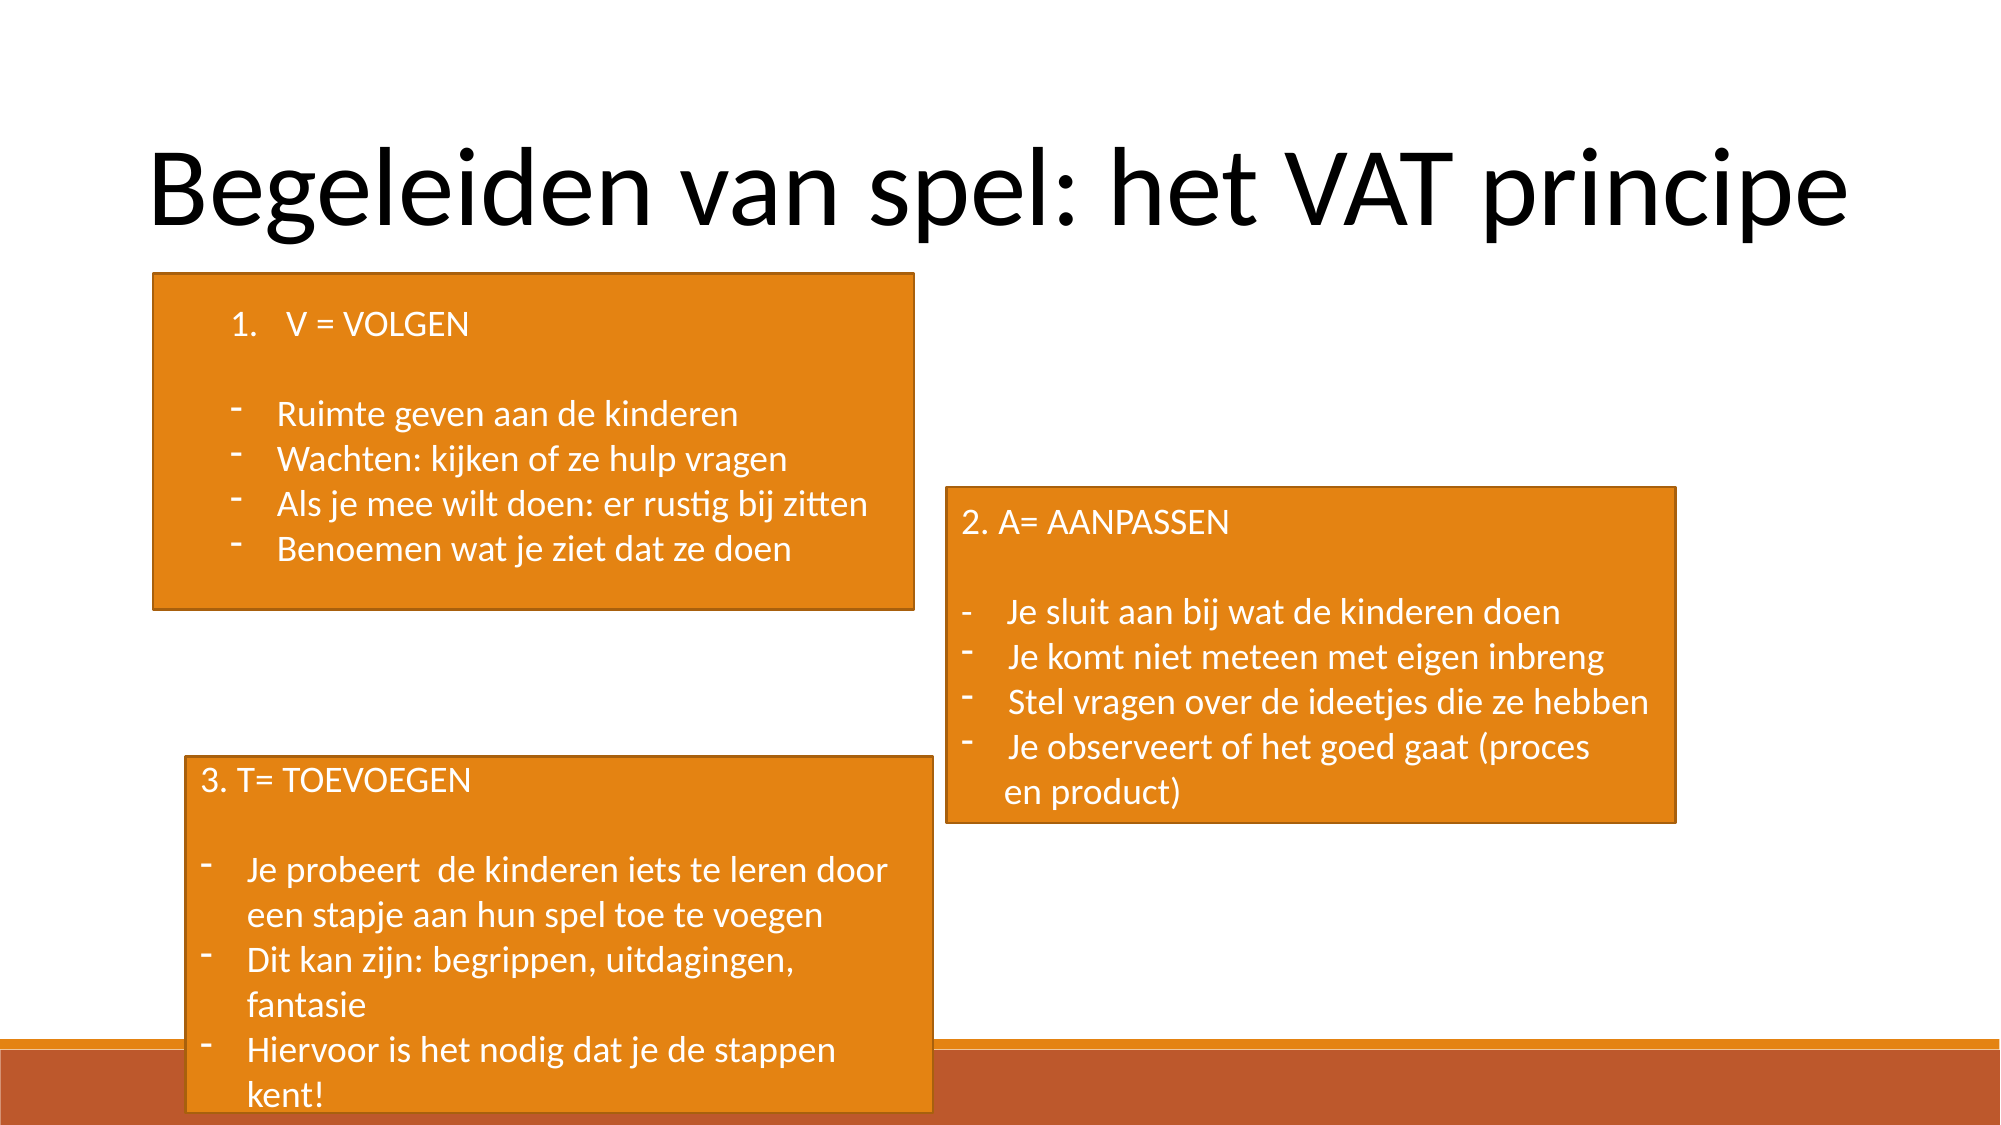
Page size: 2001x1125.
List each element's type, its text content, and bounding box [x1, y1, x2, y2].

text_box 3. T= TOEVOEGEN Je probeert de kinderen iets te leren door een stapje aan hun spel toe te voegen Dit kan zijn: begrippen, uitdagingen, fantasie Hiervoor is het nodig dat je de stappen kent! [184, 755, 934, 1114]
text_box V = VOLGEN Ruimte geven aan de kinderen Wachten: kijken of ze hulp vragen Als je mee wilt doen: er rustig bij zitten Benoemen wat je ziet dat ze doen [215, 291, 885, 577]
text_box 2. A= AANPASSEN - Je sluit aan bij wat de kinderen doen Je komt niet meteen met eigen inbreng Stel vragen over de ideetjes die ze hebben Je observeert of het goed gaat (proces en product) [945, 486, 1677, 824]
text_box [152, 272, 915, 611]
text_box [105, 105, 666, 963]
text_box Begeleiden van spel: het VAT principe [132, 105, 1868, 256]
